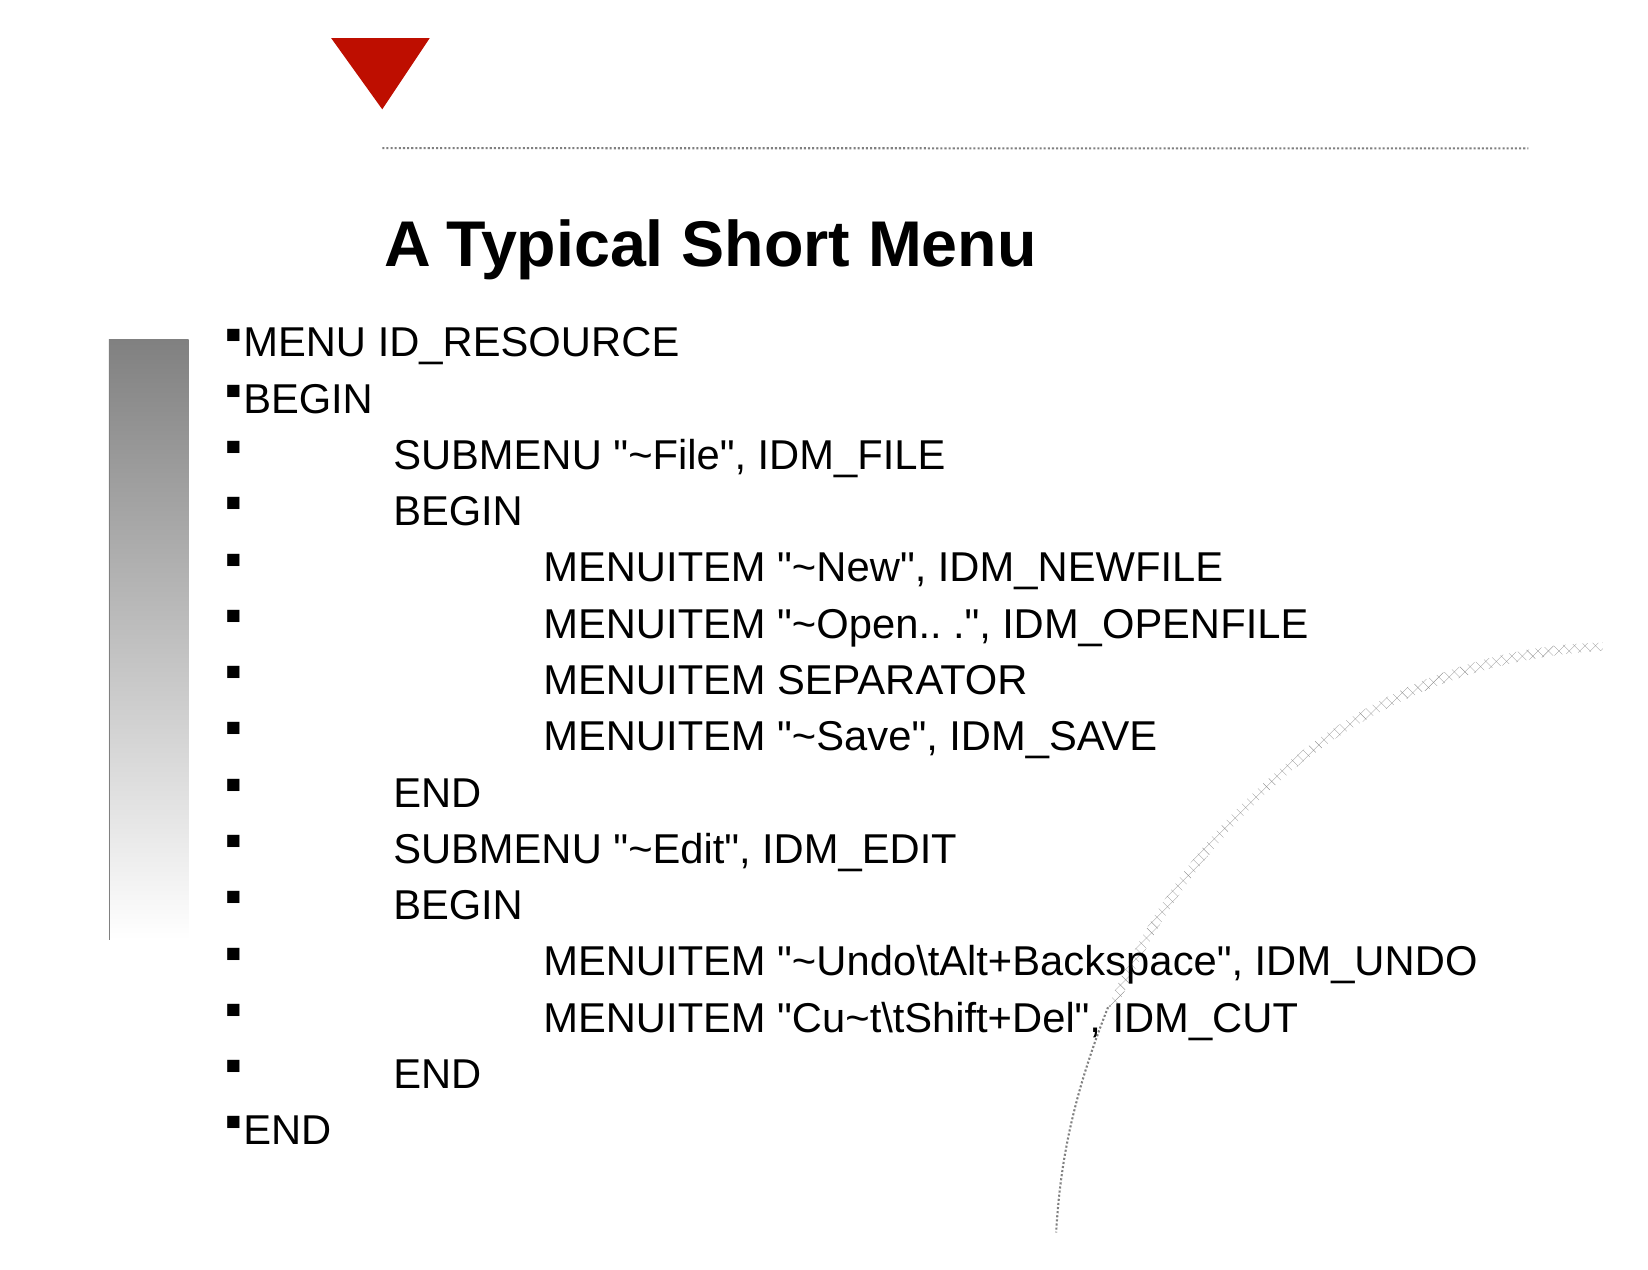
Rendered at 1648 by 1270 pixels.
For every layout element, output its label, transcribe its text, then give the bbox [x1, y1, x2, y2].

text_box MENU ID_RESOURCE BEGIN SUBMENU "~File", IDM_FILE BEGIN MENUITEM "~New", IDM_NEWFILE MENUITEM "~Open.. .", IDM_OPENFILE MENUITEM SEPARATOR MENUITEM "~Save", IDM_SAVE END SUBMENU "~Edit", IDM_EDIT BEGIN MENUITEM "~Undo\tAlt+Backspace", IDM_UNDO MENUITEM "Cu~t\tShift+Del", IDM_CUT END END [223, 315, 1531, 1154]
text_box A Typical Short Menu [384, 202, 1538, 280]
